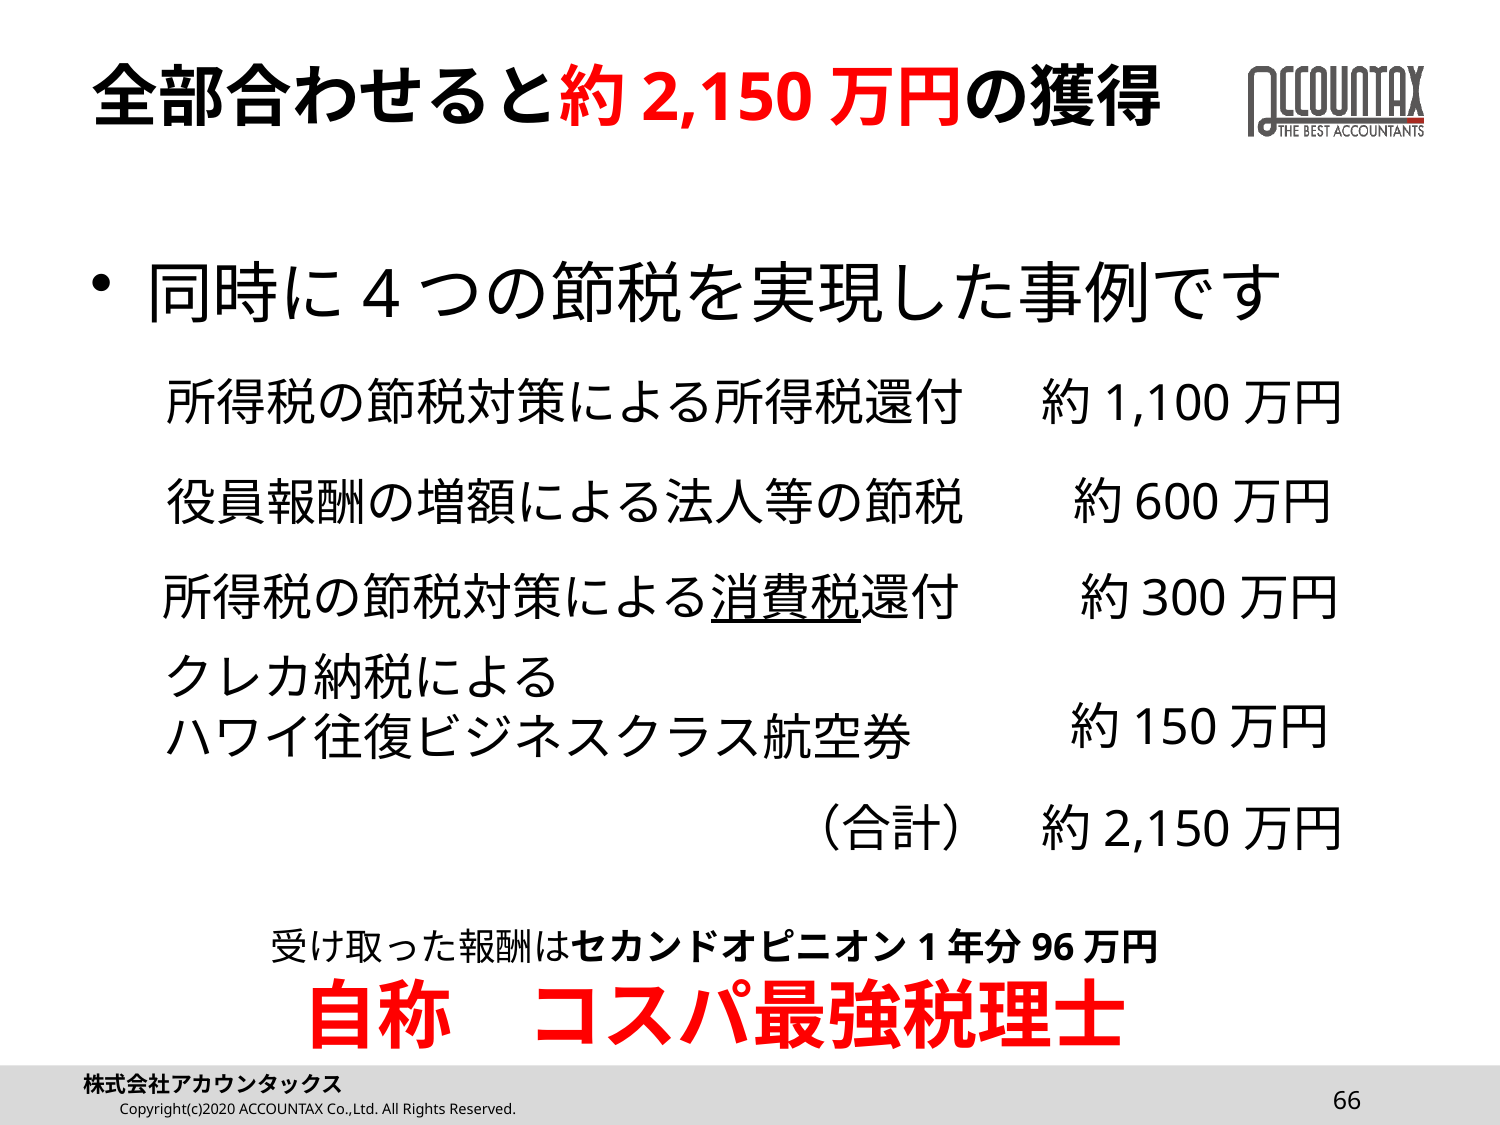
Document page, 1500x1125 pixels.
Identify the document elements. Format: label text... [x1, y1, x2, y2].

slide_number 66 [1269, 1077, 1425, 1125]
text_box 受け取った報酬はセカンドオピニオン1年分96万円 自称 コスパ最強税理士 [255, 915, 1174, 1065]
text_box （合計） 約2,150万円 [675, 789, 1358, 864]
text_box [151, 462, 1348, 539]
list 同時に4つの節税を実現した事例です [75, 243, 1425, 986]
title 全部合わせると約2,150万円の獲得 [76, 31, 1353, 157]
picture [1353, 66, 1424, 137]
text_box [147, 557, 1355, 634]
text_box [151, 362, 1359, 439]
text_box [148, 641, 1345, 775]
